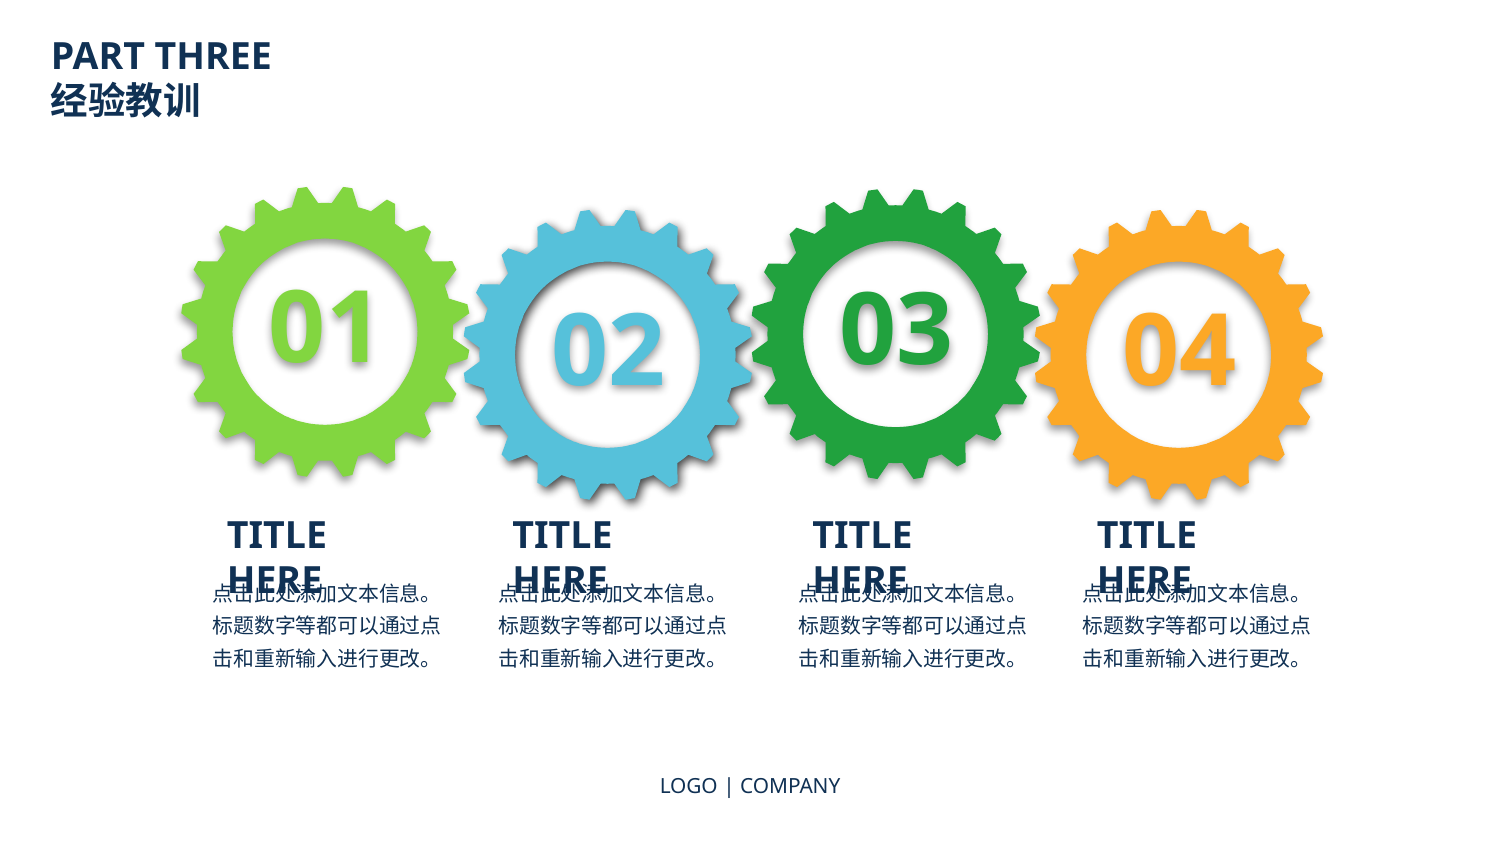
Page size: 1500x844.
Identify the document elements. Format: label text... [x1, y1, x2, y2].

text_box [181, 186, 470, 477]
text_box LOGO | COMPANY [644, 765, 856, 806]
text_box 点击此处添加文本信息。 标题数字等都可以通过点击和重新输入进行更改。 [483, 565, 750, 678]
text_box 点击此处添加文本信息。 标题数字等都可以通过点击和重新输入进行更改。 [198, 565, 474, 678]
text_box TITLE HERE [1082, 508, 1296, 609]
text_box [463, 209, 753, 500]
text_box TITLE HERE [497, 508, 711, 609]
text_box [751, 189, 1041, 480]
text_box PART THREE 经验教训 [36, 24, 296, 130]
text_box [1034, 209, 1324, 500]
text_box TITLE HERE [212, 503, 426, 609]
text_box 点击此处添加文本信息。 标题数字等都可以通过点击和重新输入进行更改。 [1068, 565, 1334, 678]
text_box TITLE HERE [797, 503, 1012, 609]
text_box 点击此处添加文本信息。 标题数字等都可以通过点击和重新输入进行更改。 [783, 565, 1055, 678]
